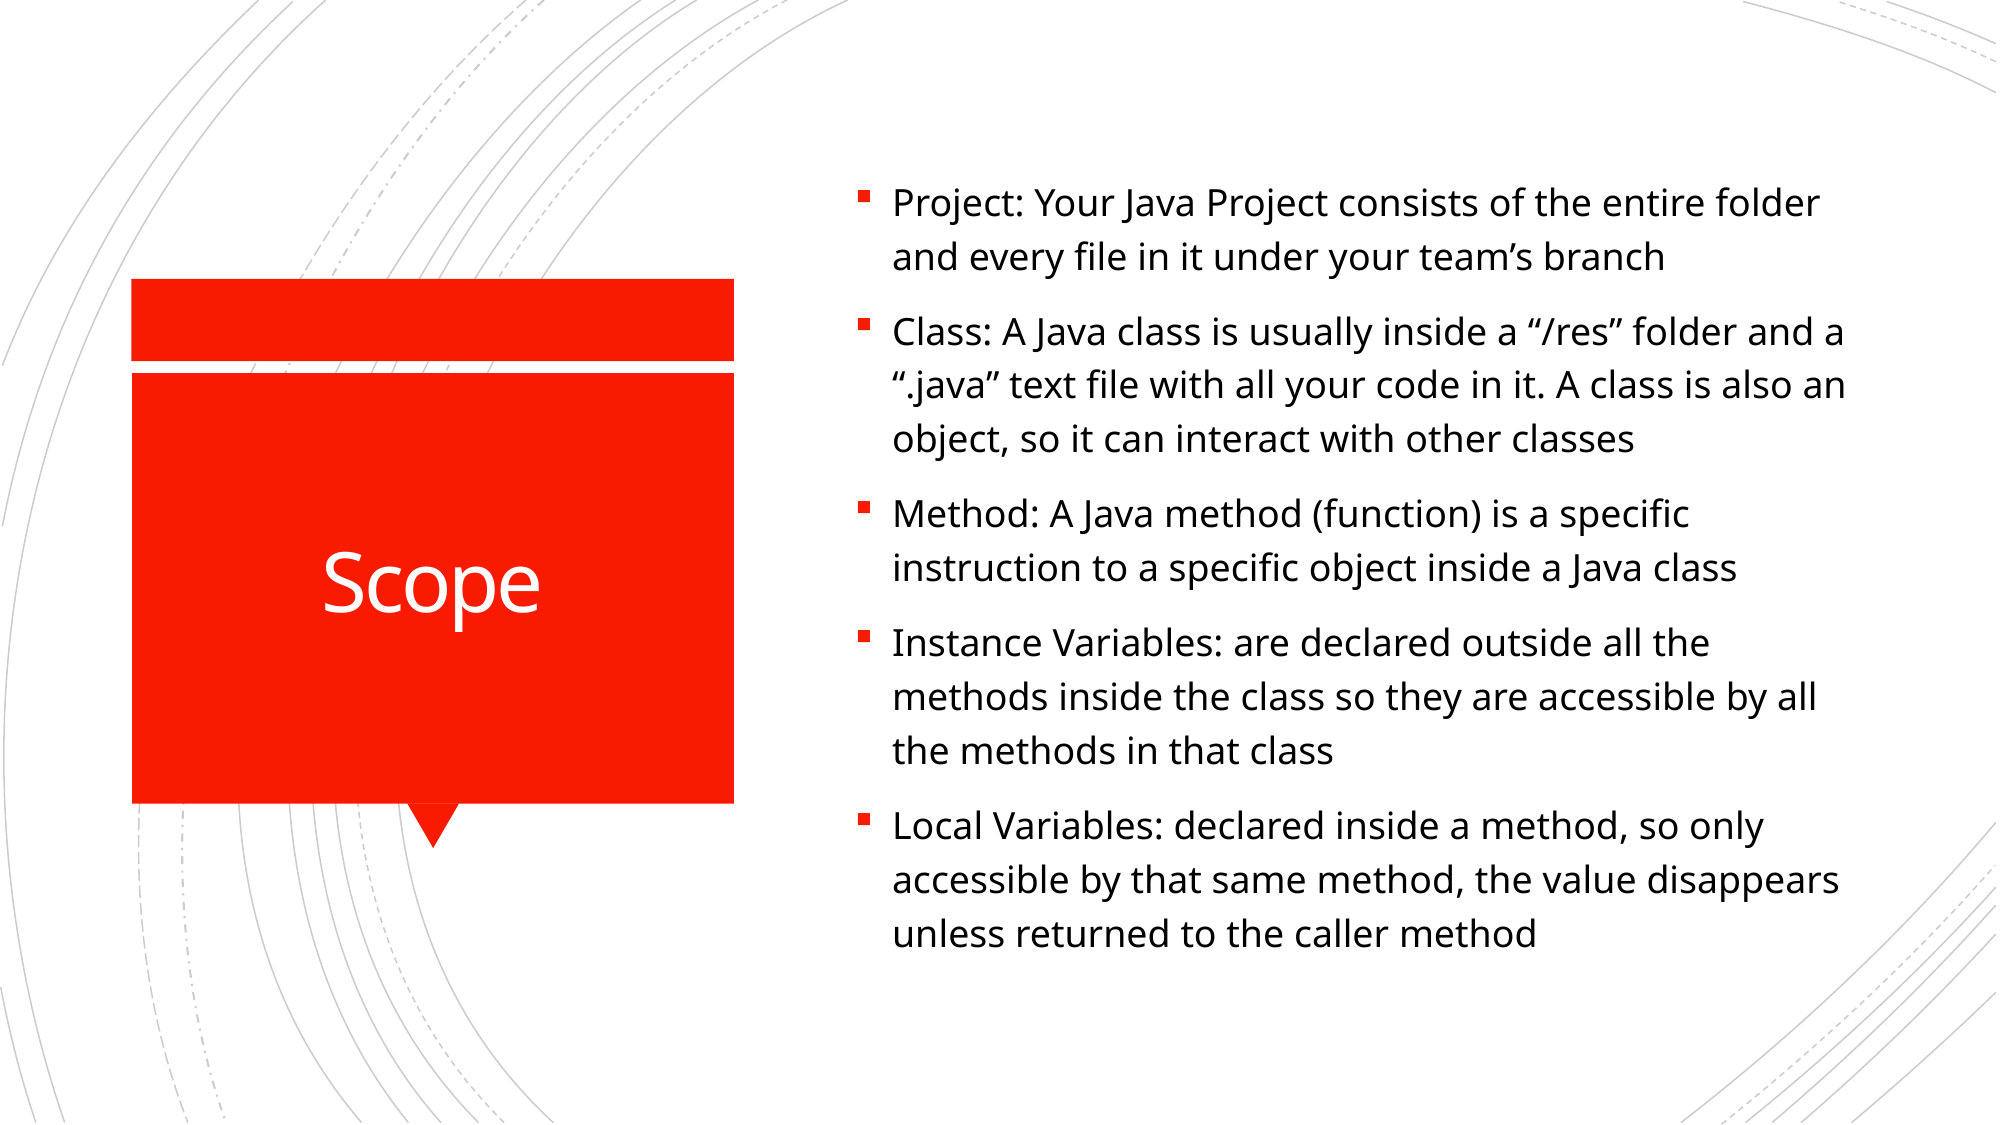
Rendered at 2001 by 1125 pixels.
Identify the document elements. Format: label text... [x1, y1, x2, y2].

list Project: Your Java Project consists of the entire folder and every file in it under your team’s branch Class: A Java class is usually inside a “/res” folder and a “.java” text file with all your code in it. A class is also an object, so it can interact with other classes Method: A Java method (function) is a specific instruction to a specific object inside a Java class Instance Variables: are declared outside all the methods inside the class so they are accessible by all the methods in that class Local Variables: declared inside a method, so only accessible by that same method, the value disappears unless returned to the caller method [839, 131, 1871, 993]
title Scope [145, 385, 720, 789]
